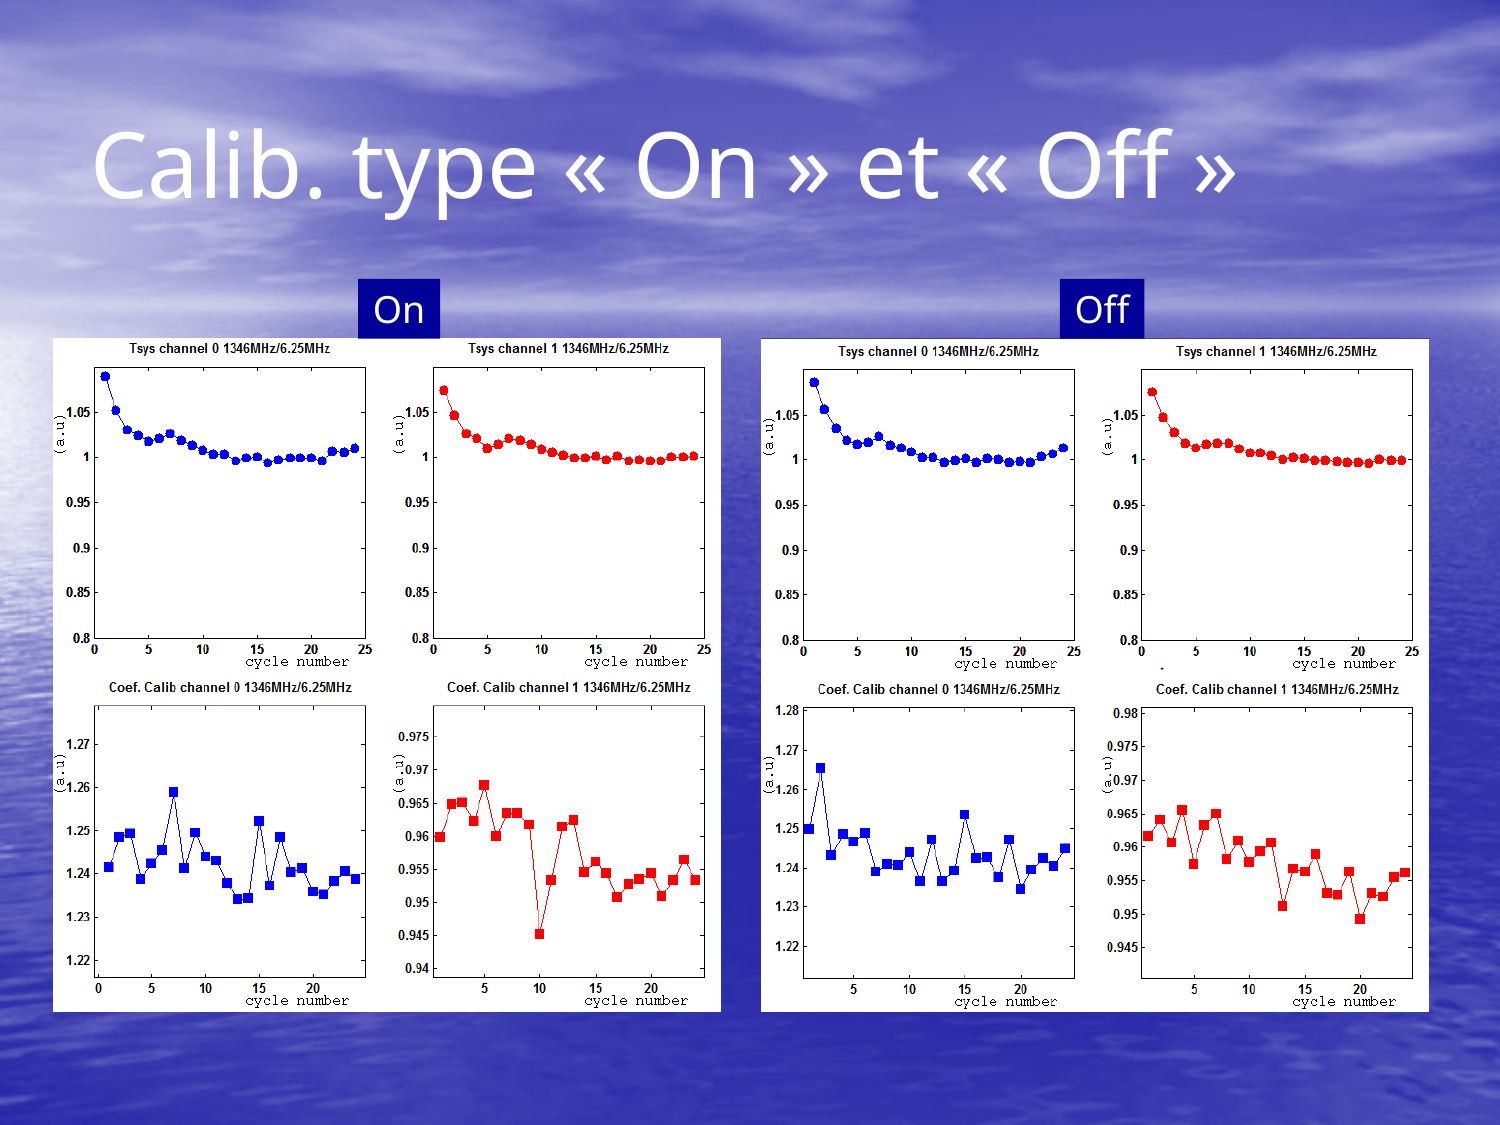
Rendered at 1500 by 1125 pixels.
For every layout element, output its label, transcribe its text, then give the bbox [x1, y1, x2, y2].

picture [52, 337, 721, 1012]
text_box On [358, 278, 441, 336]
title Calib. type « On » et « Off » [74, 47, 1426, 276]
picture [761, 337, 1429, 1012]
text_box Off [1059, 278, 1145, 336]
